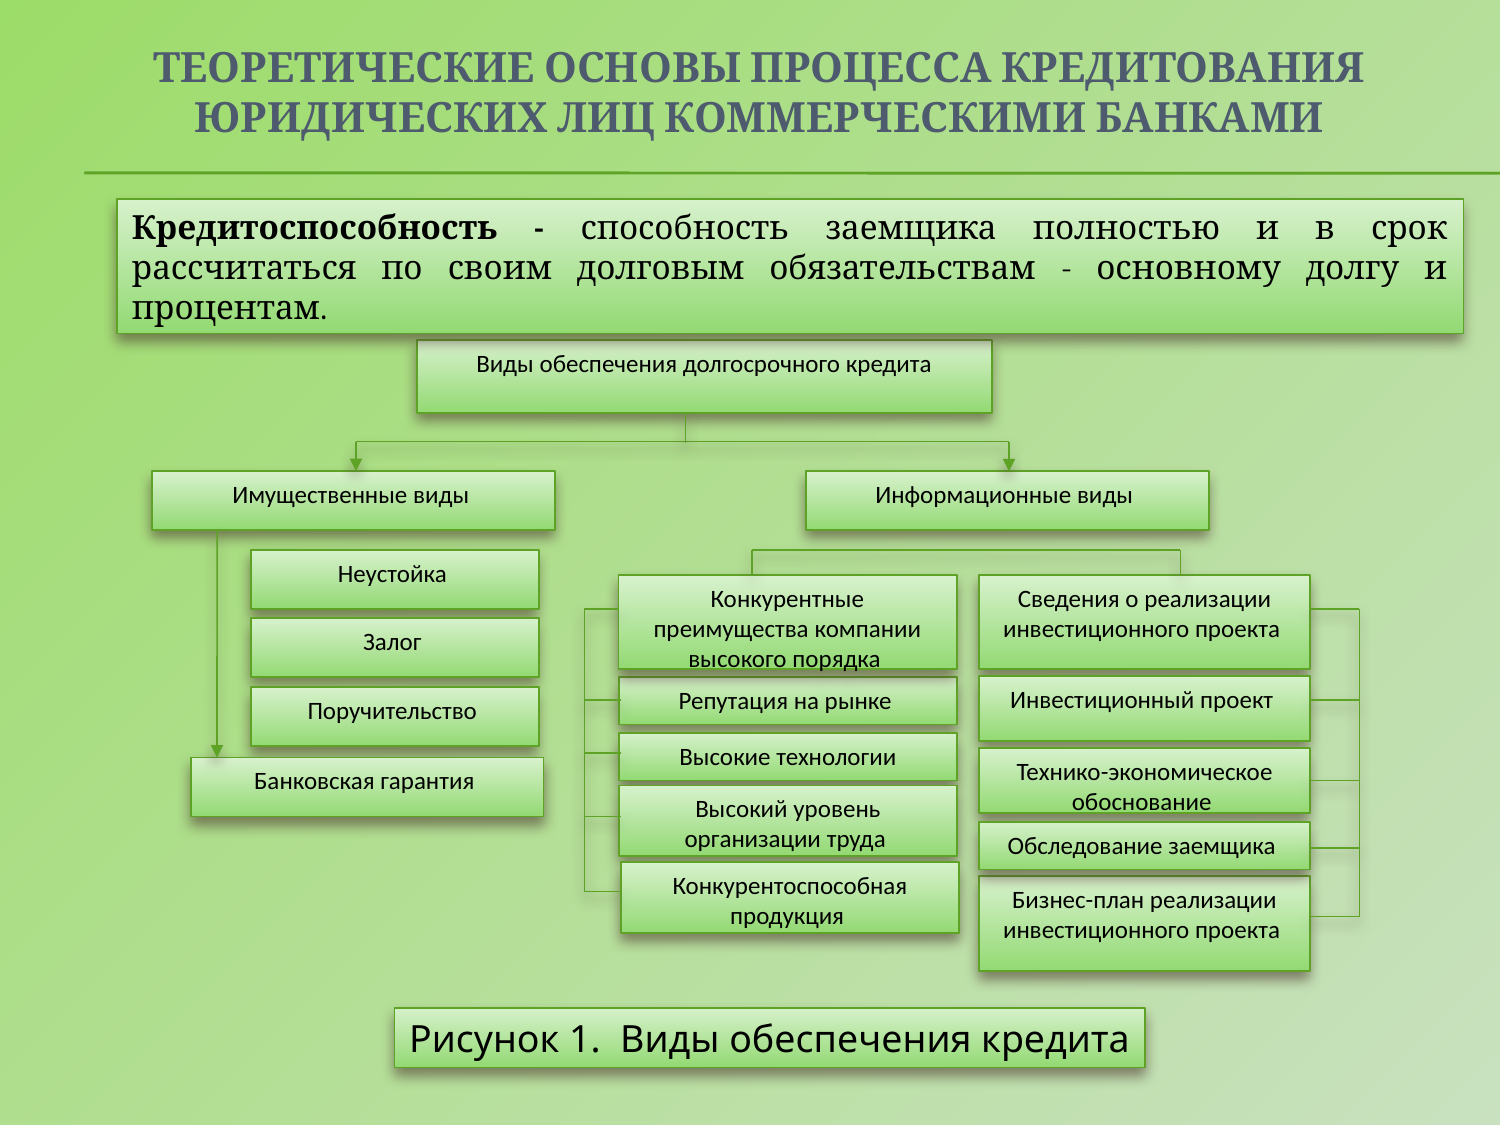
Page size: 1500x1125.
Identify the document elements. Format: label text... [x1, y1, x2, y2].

text_box Кредитоспособность - способность заемщика полностью и в срок рассчитаться по своим долговым обязательствам - основному долгу и процентам. [116, 198, 1464, 334]
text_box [152, 339, 1360, 972]
text_box Рисунок 1. Виды обеспечения кредита [394, 1007, 1146, 1068]
title Теоретические основы процесса кредитования юридических лиц коммерческими банками [46, 46, 1472, 185]
